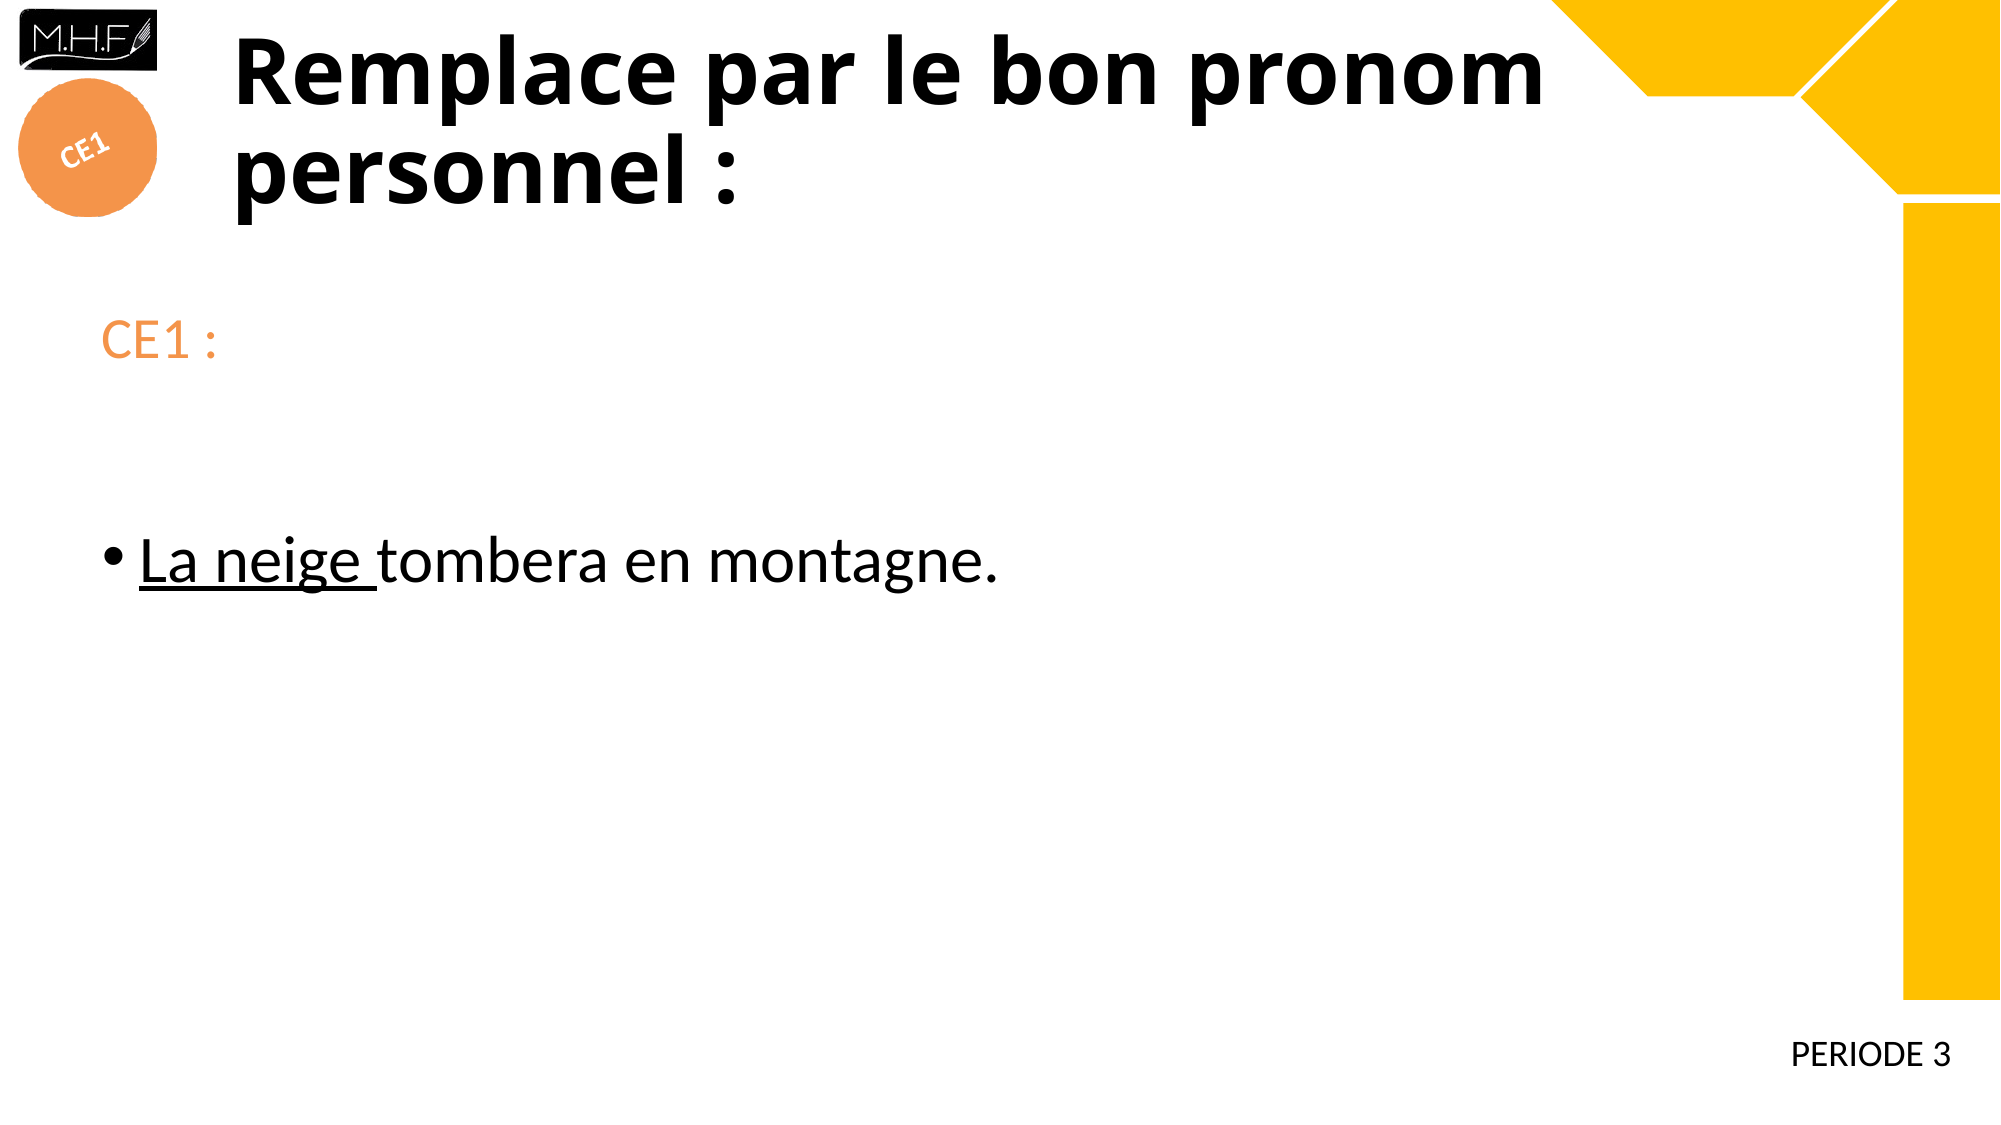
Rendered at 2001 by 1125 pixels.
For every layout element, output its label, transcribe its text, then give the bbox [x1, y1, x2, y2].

picture [18, 78, 157, 218]
text_box PERIODE 3 [1362, 1021, 1967, 1125]
text_box [1799, 0, 2000, 196]
list CE1 : La neige tombera en montagne. [86, 300, 1363, 1015]
text_box [1902, 202, 2000, 1001]
text_box [1549, 0, 1892, 98]
picture [16, 7, 157, 74]
title Remplace par le bon pronom personnel : [216, 15, 1763, 233]
